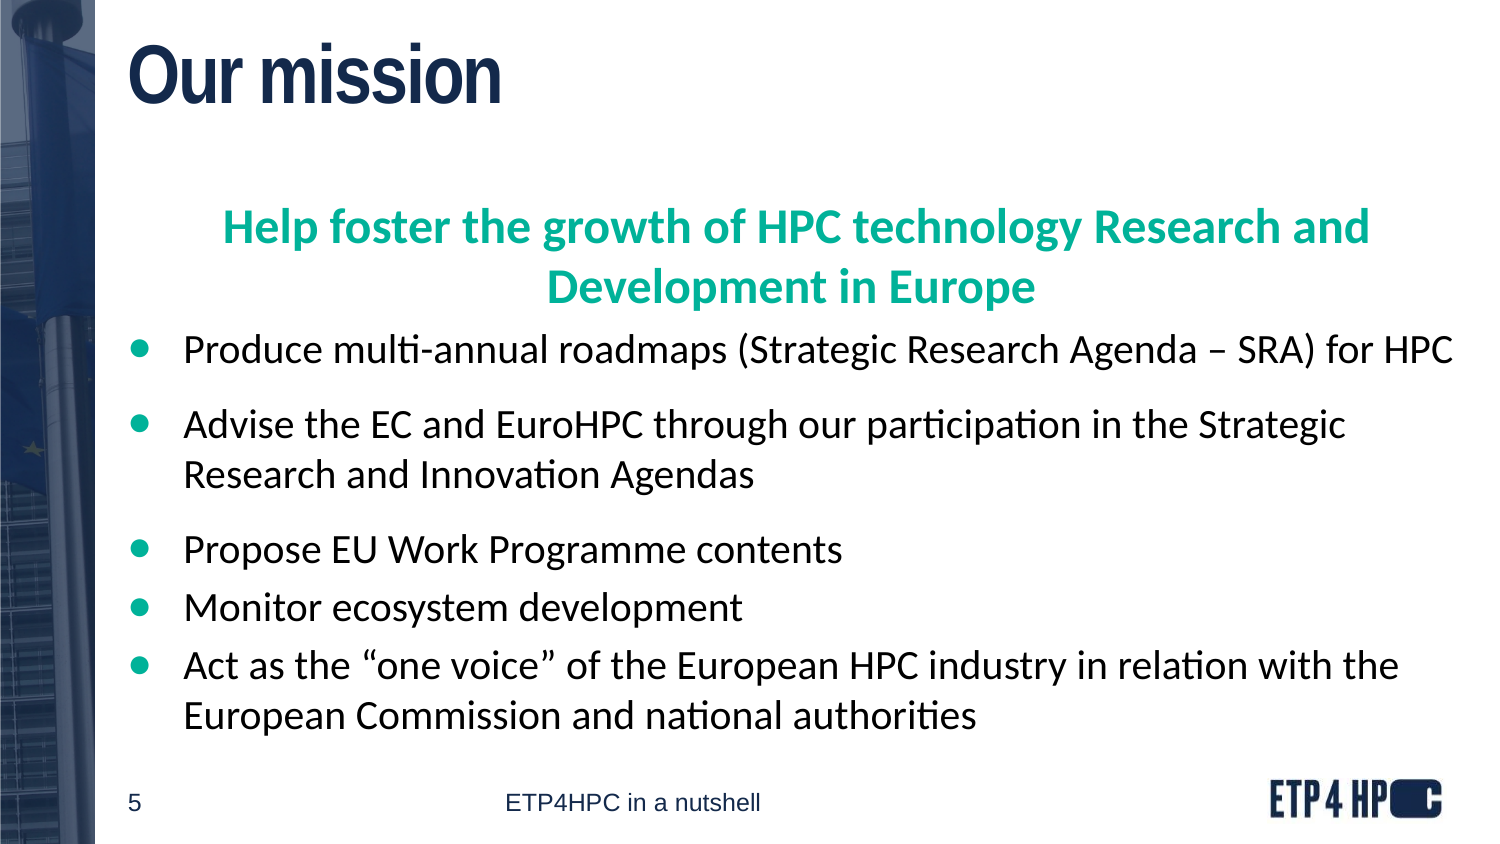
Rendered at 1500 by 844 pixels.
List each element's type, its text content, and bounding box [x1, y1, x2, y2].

picture [1267, 778, 1447, 824]
slide_number 5 [112, 778, 190, 824]
picture [0, 0, 95, 844]
footer ETP4HPC in a nutshell [490, 778, 1235, 824]
list Help foster the growth of HPC technology Research and Development in Europe Produce multi-annual roadmaps (Strategic Research Agenda – SRA) for HPC Advise the EC and EuroHPC through our participation in the Strategic Research and Innovation Agendas Propose EU Work Programme contents Monitor ecosystem development Act as the “one voice” of the European HPC industry in relation with the European Commission and national authorities [112, 185, 1483, 754]
title Our mission [112, 20, 1447, 161]
